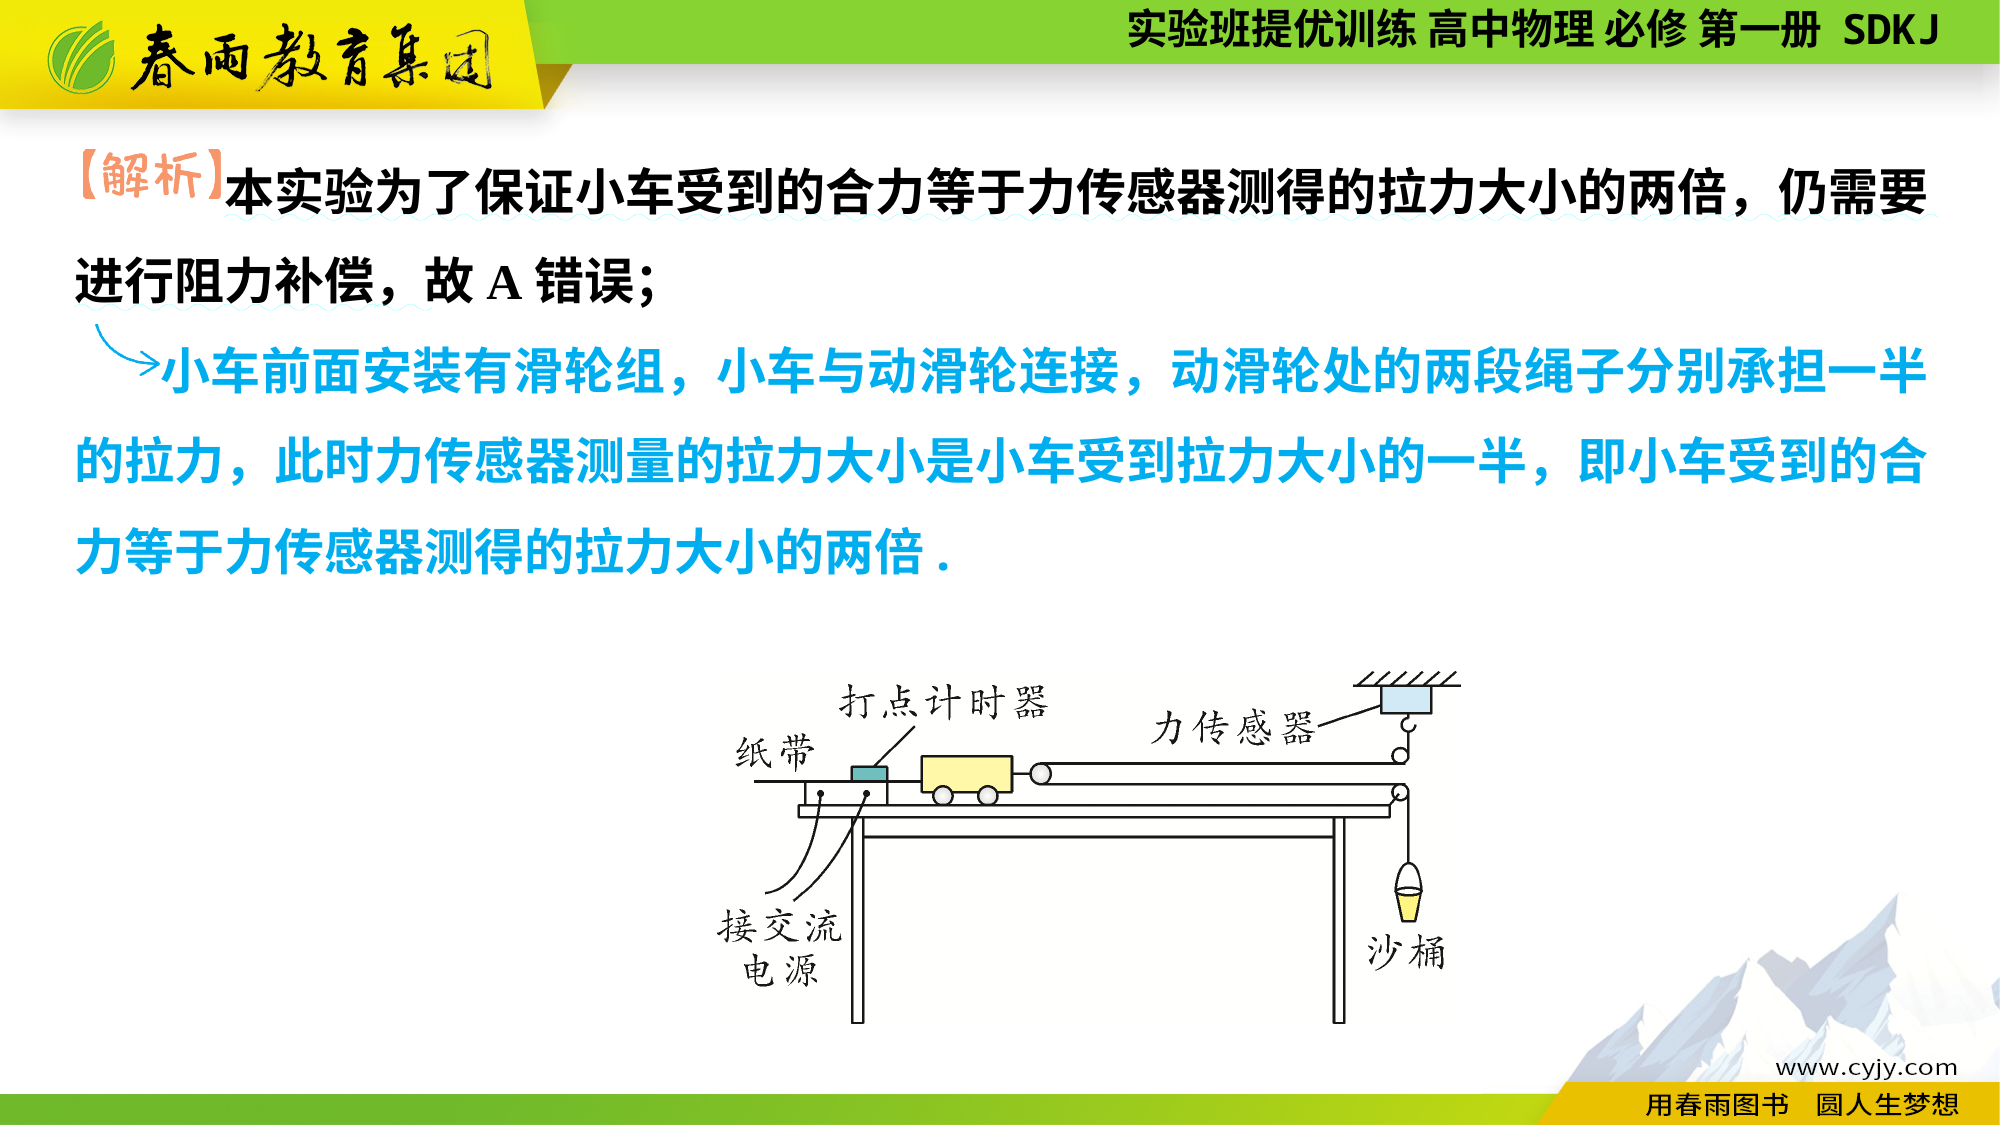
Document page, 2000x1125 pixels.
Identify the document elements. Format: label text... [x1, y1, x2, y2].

picture [0, 0, 2000, 1125]
list 本实验为了保证小车受到的合力等于力传感器测得的拉力大小的两倍，仍需要进行阻力补偿，故A错误； 小车前面安装有滑轮组，小车与动滑轮连接，动滑轮处的两段绳子分别承担一半的拉力，此时力传感器测量的拉力大小是小车受到拉力大小的一半，即小车受到的合力等于力传感器测得的拉力大小的两倍. [59, 122, 1944, 672]
